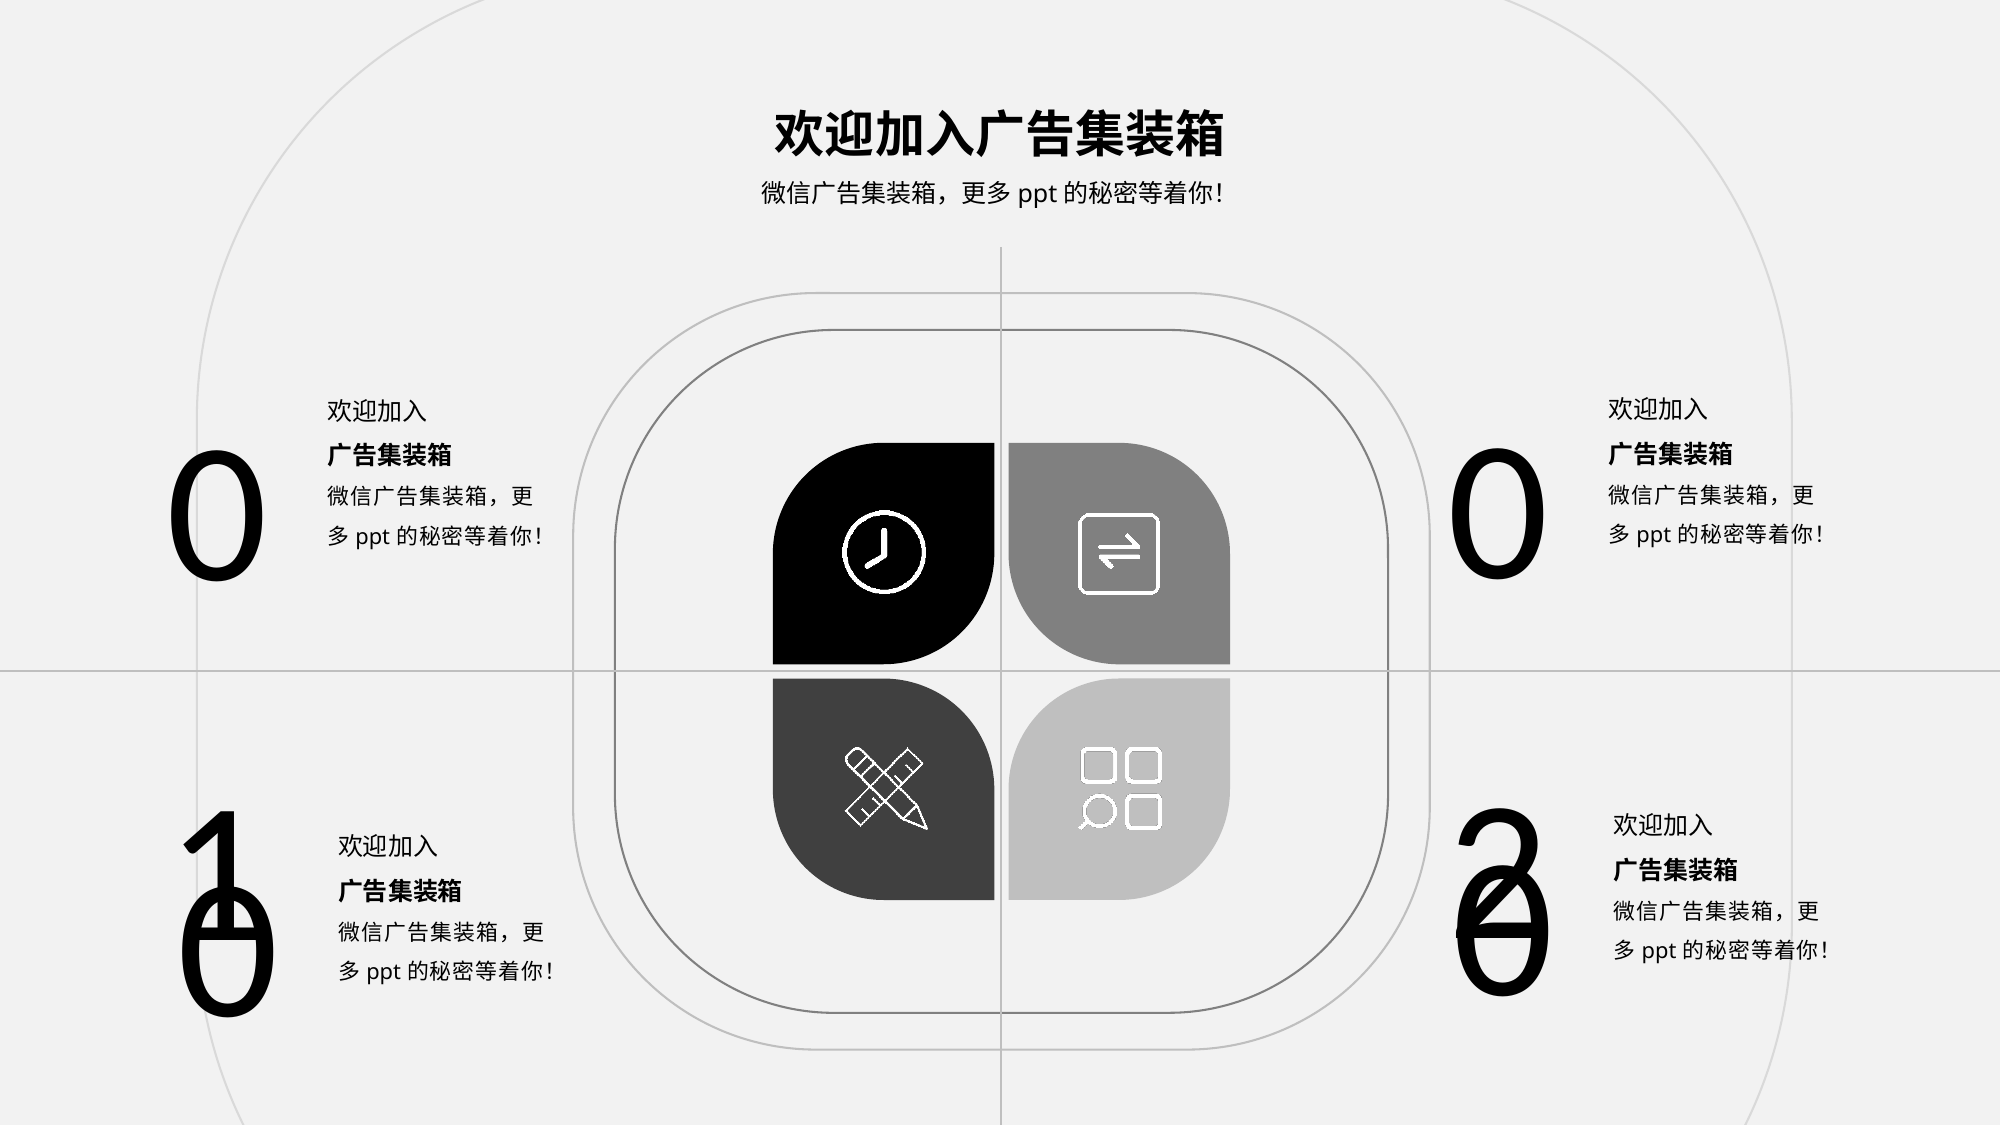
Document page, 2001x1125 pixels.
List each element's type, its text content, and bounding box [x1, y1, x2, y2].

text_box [1432, 671, 1437, 994]
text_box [772, 442, 995, 665]
text_box [227, 0, 1761, 670]
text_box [1437, 671, 1835, 1125]
text_box [1002, 672, 1437, 1125]
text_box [1008, 678, 1230, 900]
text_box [151, 671, 549, 996]
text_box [151, 253, 549, 670]
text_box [1432, 251, 1830, 670]
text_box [1008, 442, 1230, 665]
text_box [549, 672, 1000, 1125]
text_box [162, 689, 560, 1125]
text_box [772, 678, 995, 900]
text_box 欢迎加入广告集装箱 微信广告集装箱，更多ppt的秘密等着你！ [497, 65, 1503, 215]
